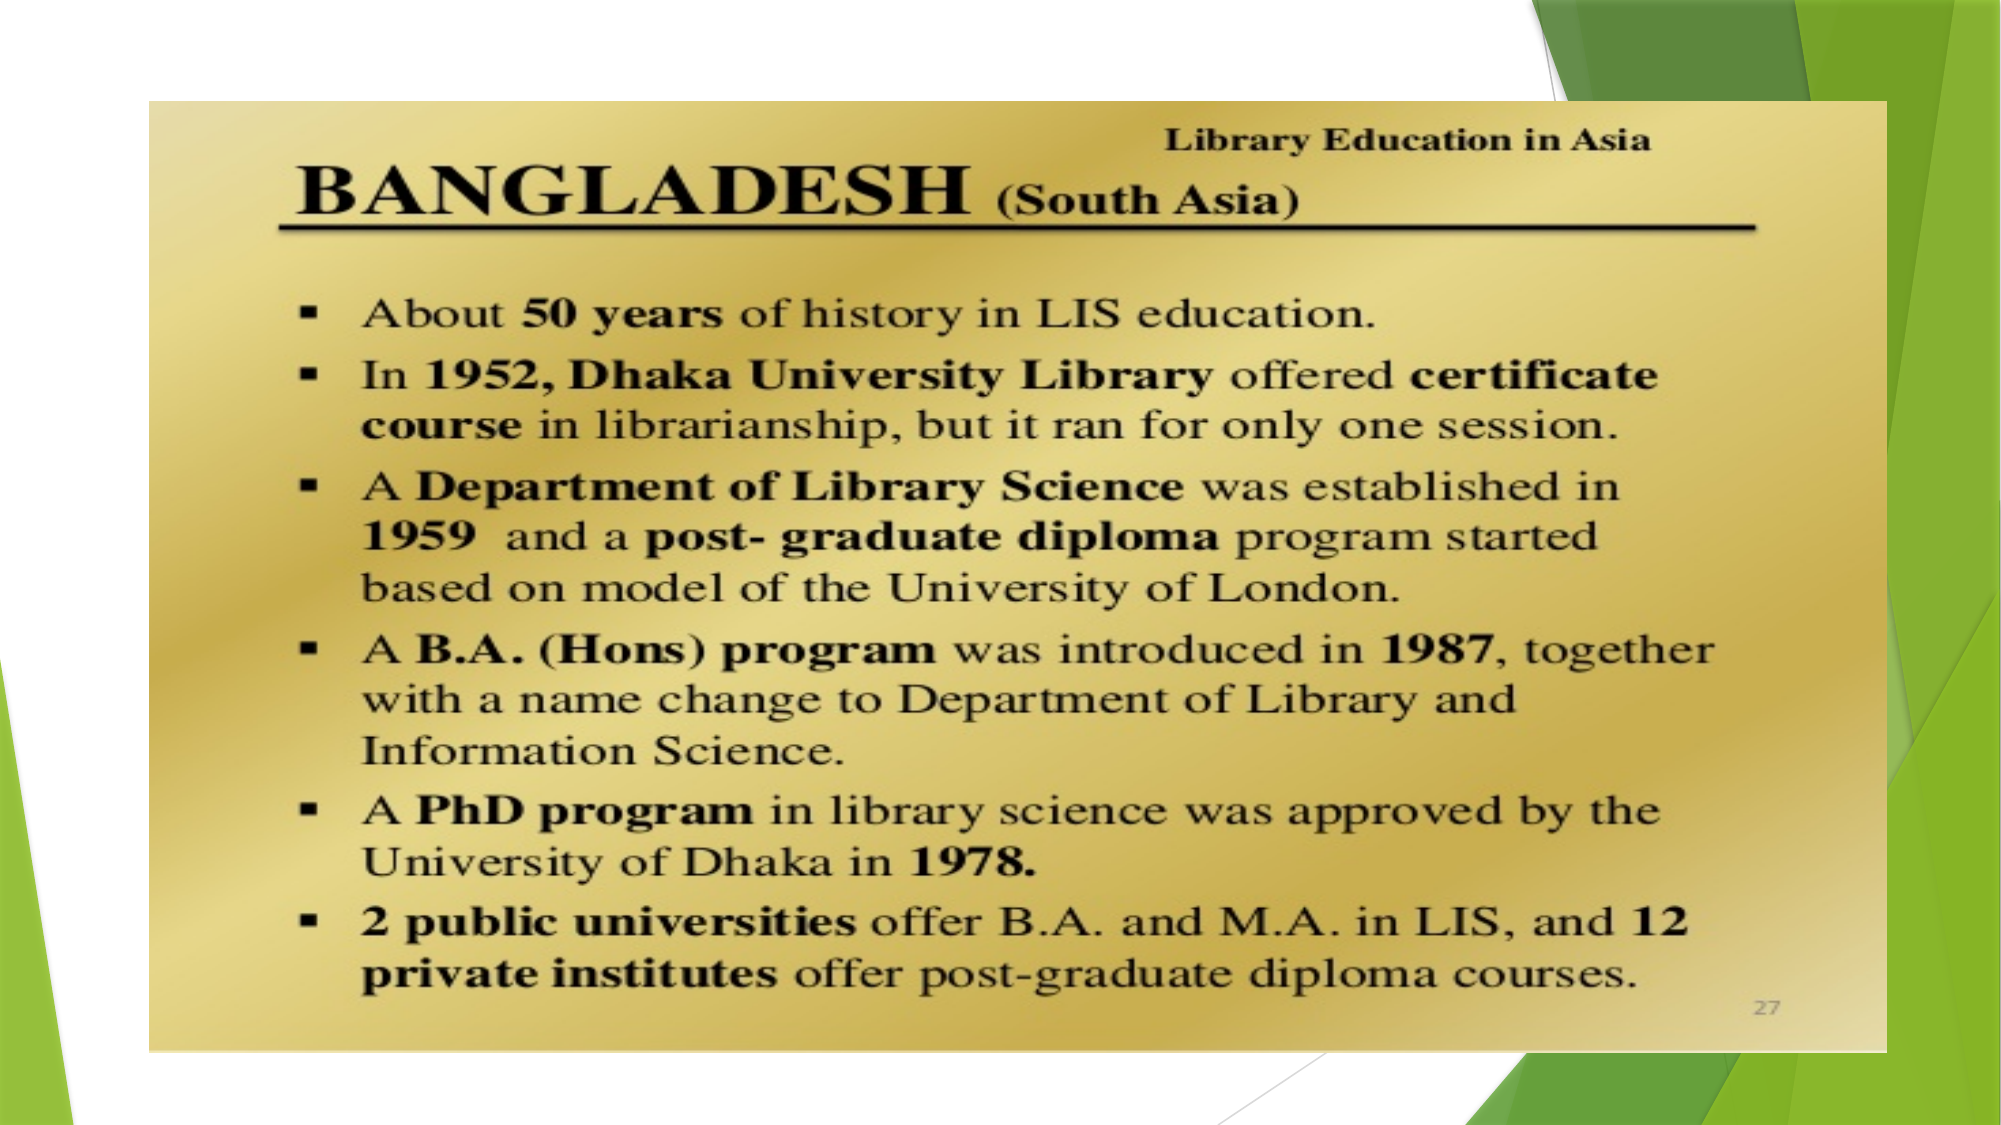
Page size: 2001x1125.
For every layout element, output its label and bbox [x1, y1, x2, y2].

list [149, 100, 1888, 1053]
